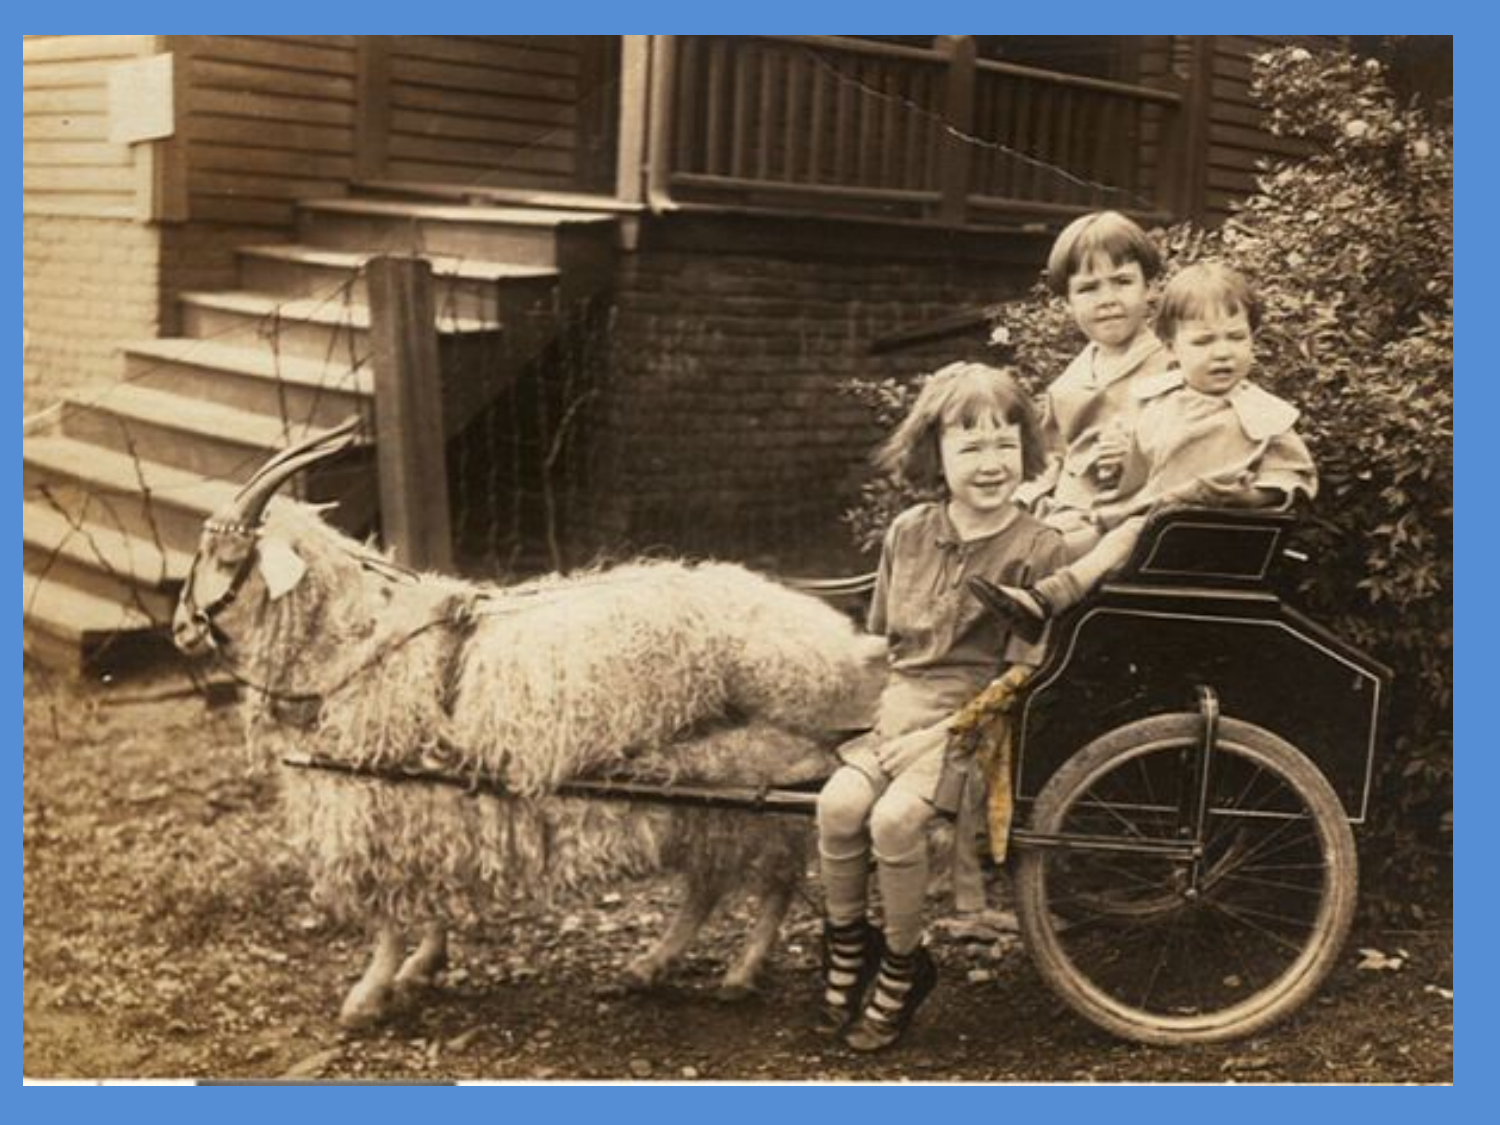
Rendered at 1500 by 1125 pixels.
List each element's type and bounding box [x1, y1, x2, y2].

picture [23, 35, 1453, 1087]
